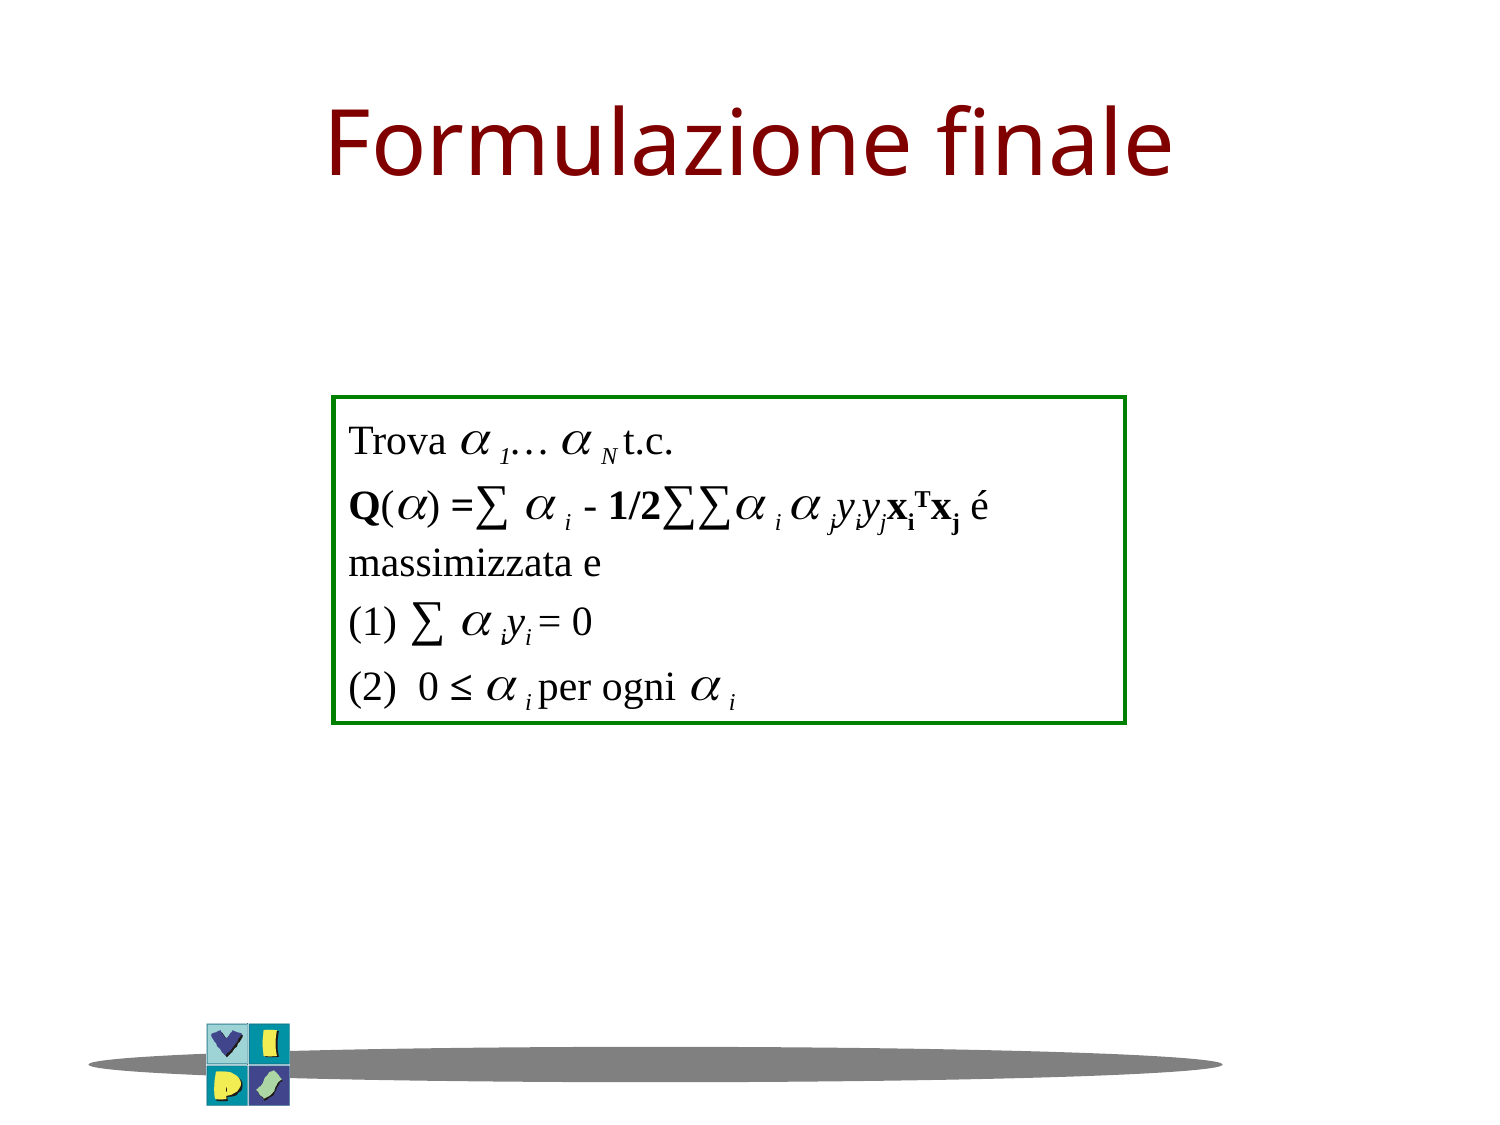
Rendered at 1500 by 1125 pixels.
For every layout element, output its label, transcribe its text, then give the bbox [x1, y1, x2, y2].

picture [206, 1023, 290, 1106]
title Formulazione finale [75, 45, 1425, 233]
text_box Trova  1…  N t.c. Q() =∑  i - 1/2∑∑ i  jyiyjxiTxj é massimizzata e (1) ∑  iyi = 0 (2) 0 ≤  i per ogni  i [333, 397, 1125, 723]
